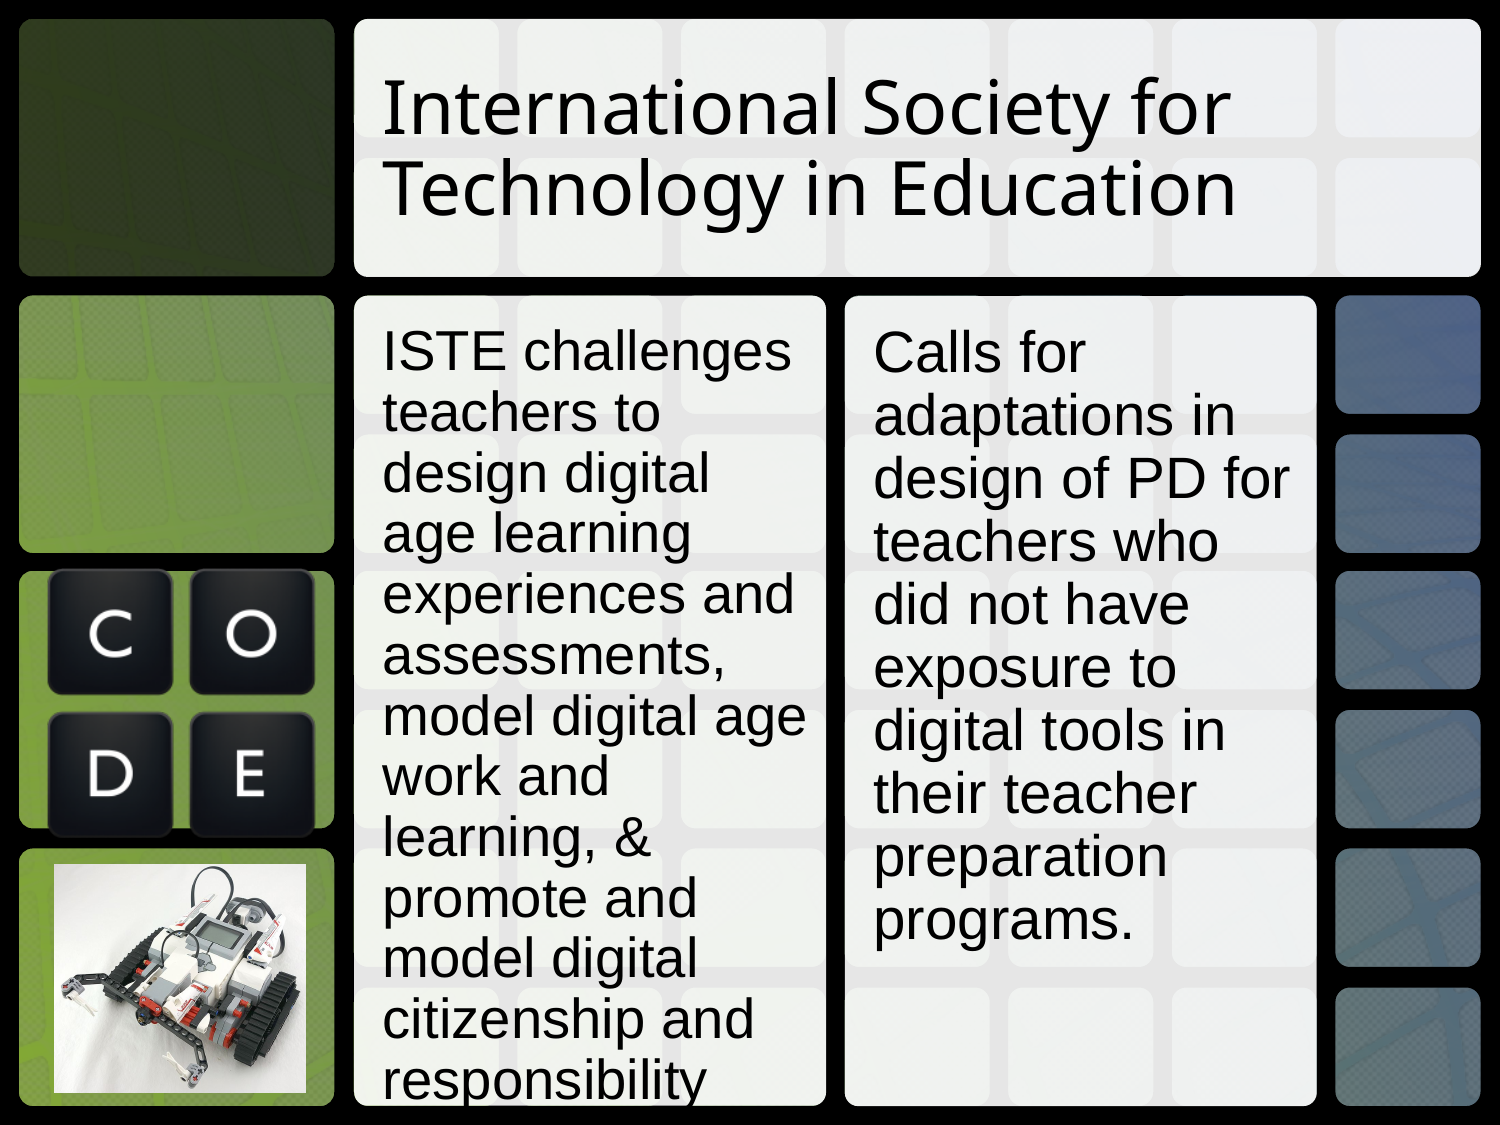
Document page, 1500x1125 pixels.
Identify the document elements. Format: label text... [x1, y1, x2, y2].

picture [19, 19, 334, 276]
list ISTE challenges teachers to design digital age learning experiences and assessments, model digital age work and learning, & promote and model digital citizenship and responsibility [367, 314, 827, 1106]
picture [1336, 849, 1480, 966]
list Calls for adaptations in design of PD for teachers who did not have exposure to digital tools in their teacher preparation programs. [858, 314, 1317, 1106]
picture [1336, 571, 1480, 689]
picture [1336, 710, 1480, 828]
picture [1336, 435, 1480, 553]
title International Society for Technology in Education [367, 24, 1468, 277]
picture [19, 296, 335, 1106]
picture [1336, 988, 1480, 1106]
picture [1336, 296, 1480, 413]
